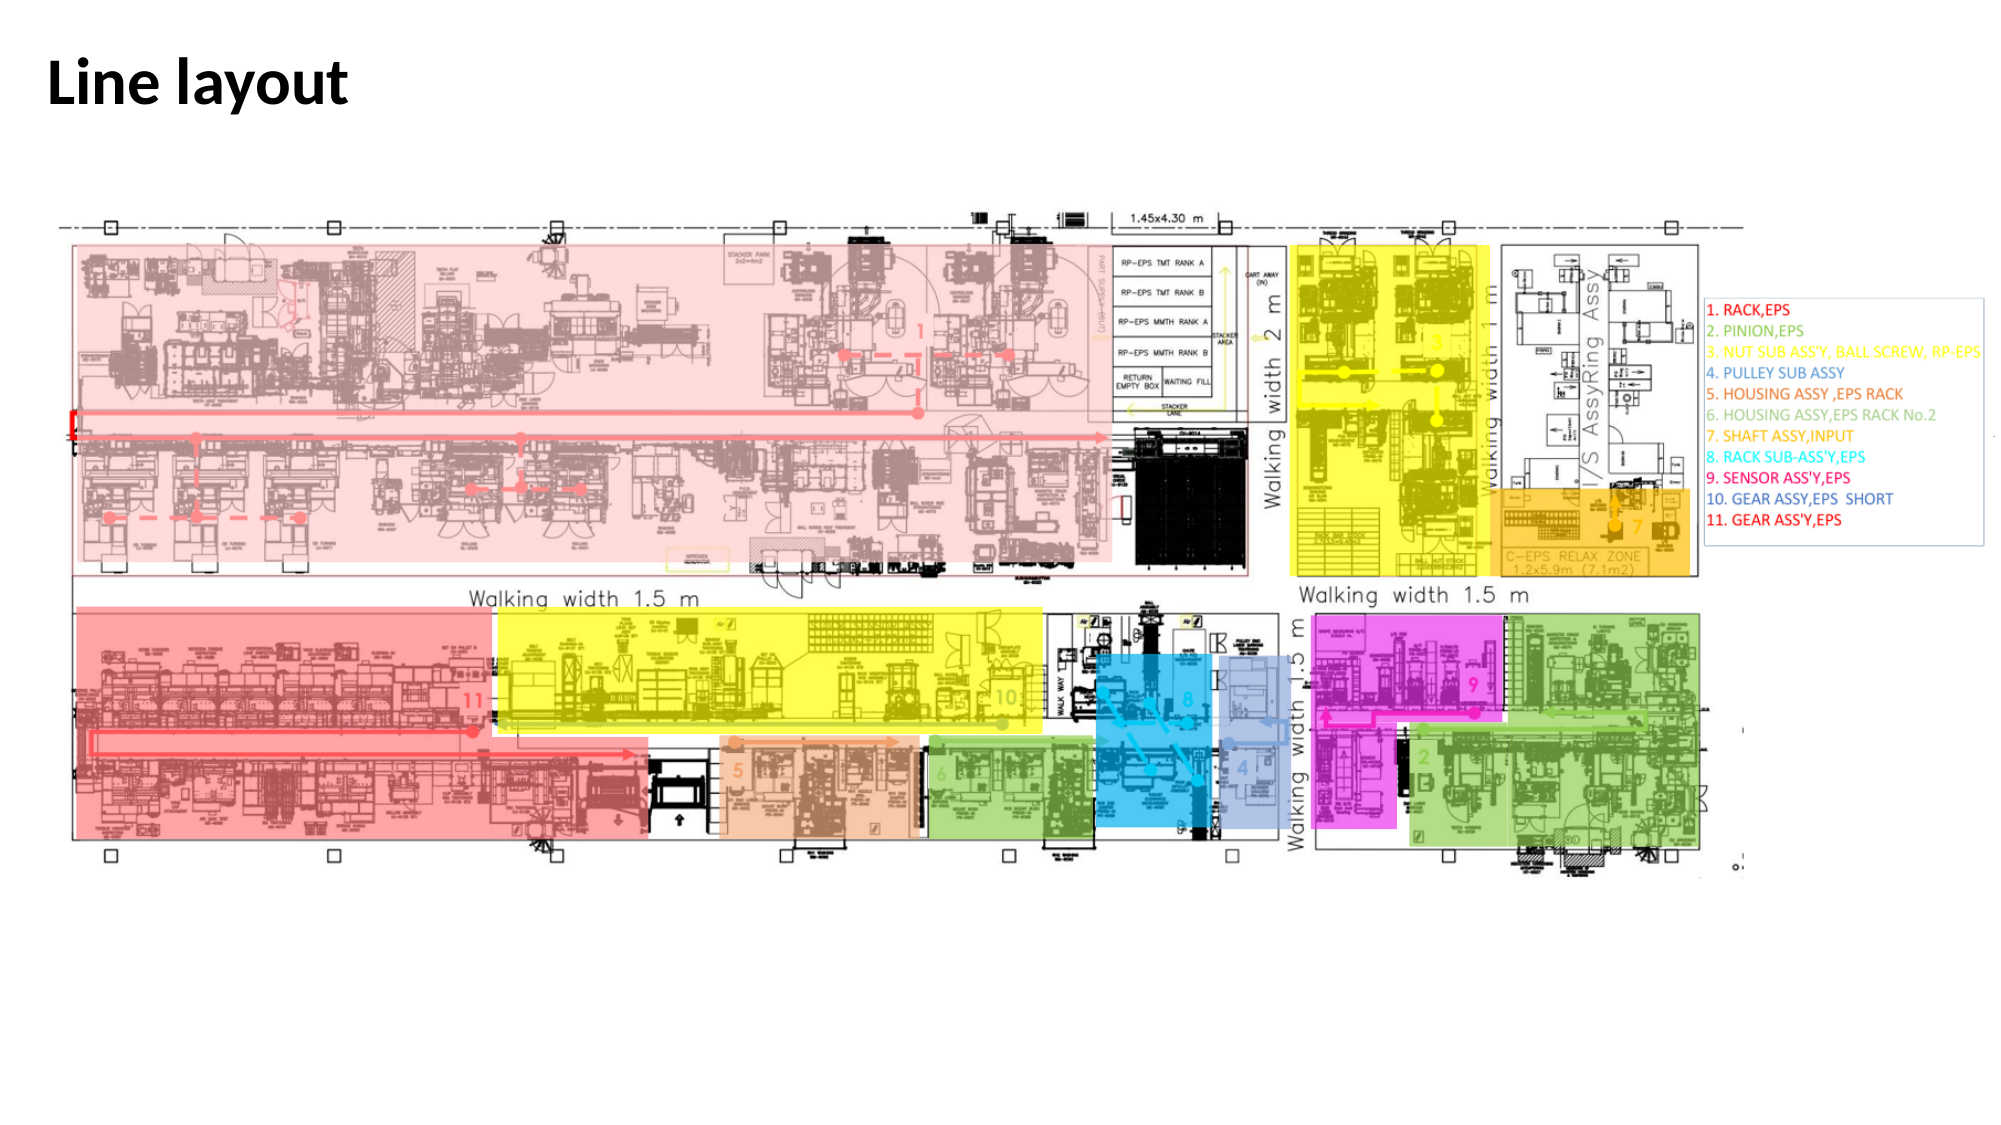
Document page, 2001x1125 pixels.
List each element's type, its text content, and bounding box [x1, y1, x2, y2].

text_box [58, 206, 2000, 919]
text_box Line layout [32, 30, 884, 126]
